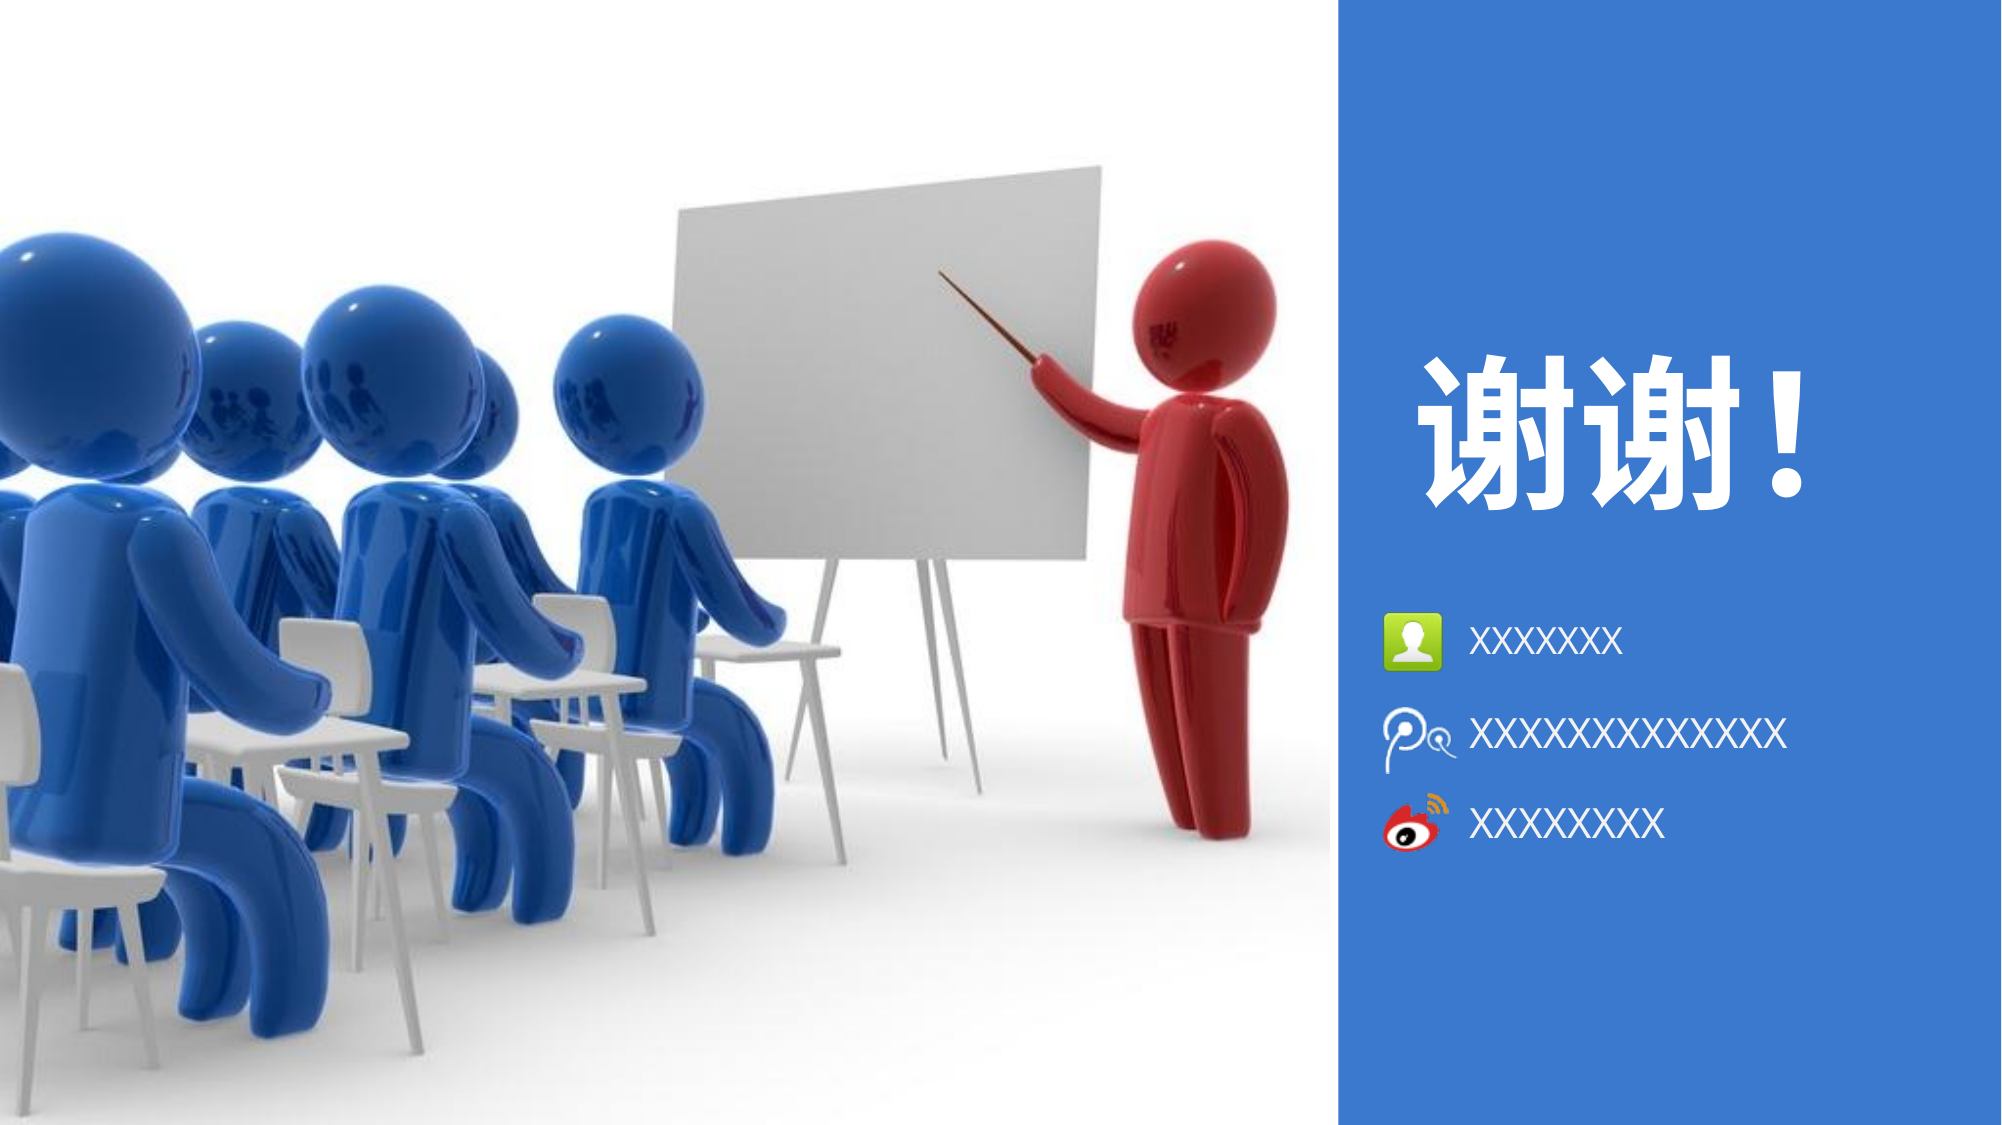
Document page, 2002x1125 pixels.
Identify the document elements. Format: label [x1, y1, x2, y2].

picture [1383, 793, 1449, 852]
picture [1383, 612, 1443, 672]
picture [1383, 707, 1458, 774]
picture [0, 0, 1330, 1125]
